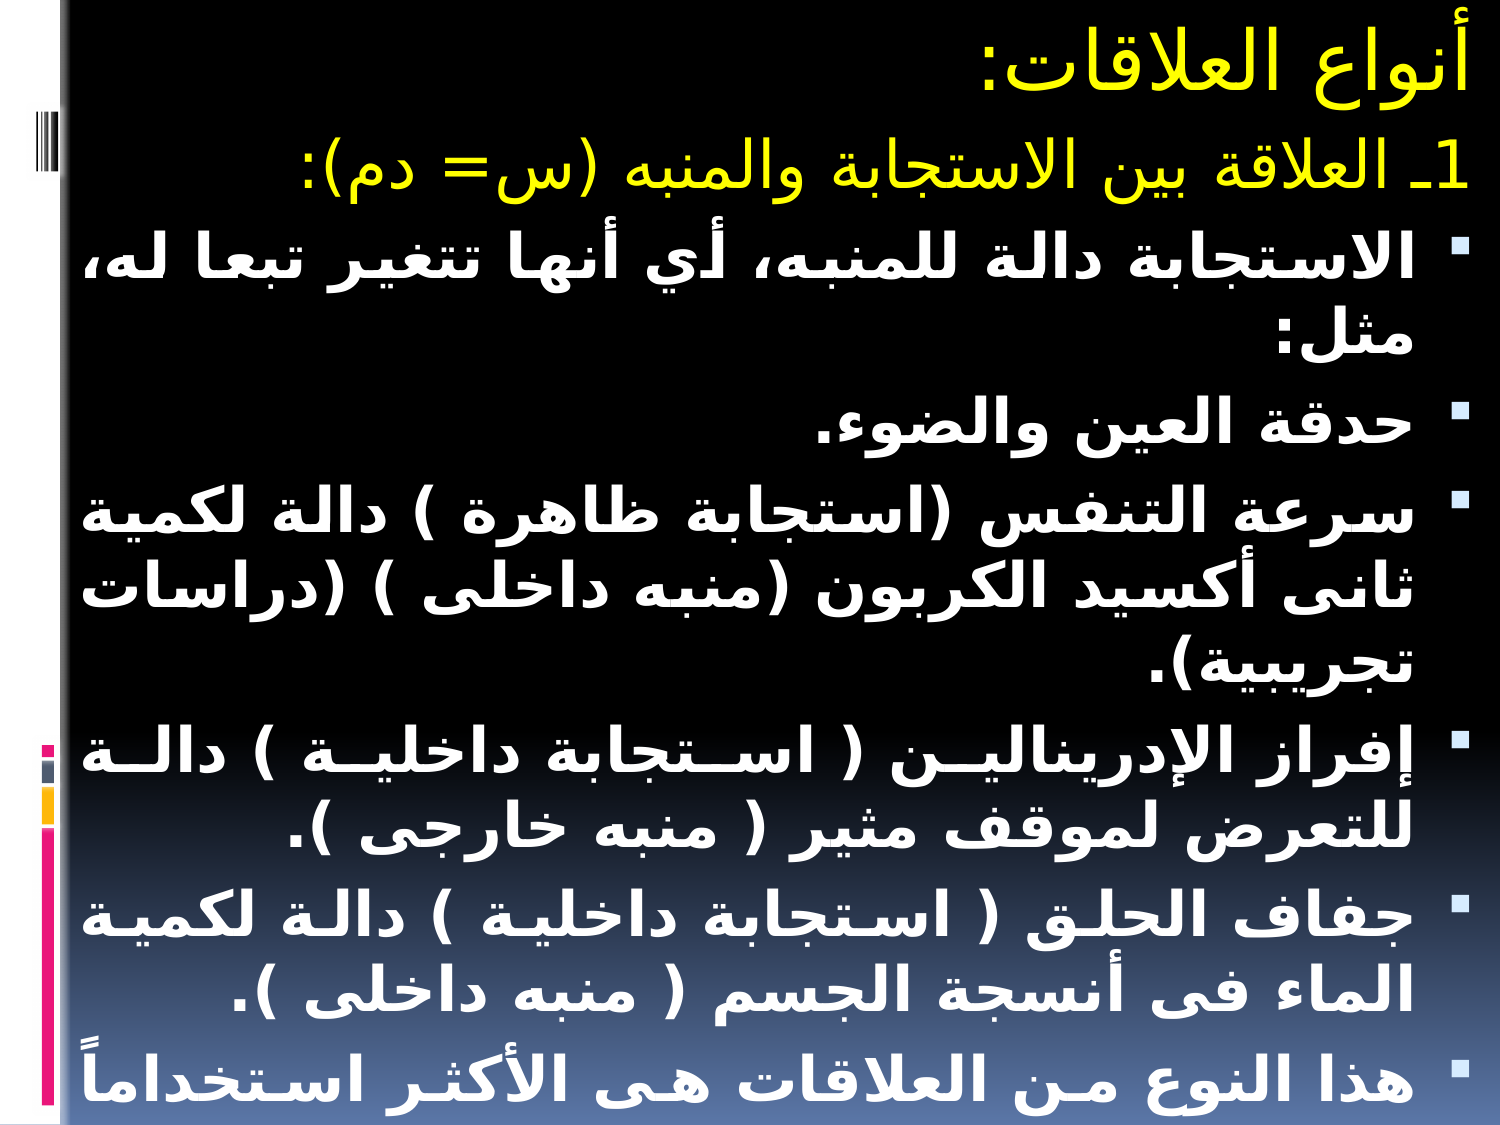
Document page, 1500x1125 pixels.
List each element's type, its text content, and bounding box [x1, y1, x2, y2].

list أنواع العلاقات: 1ـ العلاقة بين الاستجابة والمنبه (س= دم): الاستجابة دالة للمنبه، أي أنها تتغير تبعا له، مثل: حدقة العين والضوء. سرعة التنفس (استجابة ظاهرة ) دالة لكمية ثانى أكسيد الكربون (منبه داخلى ) (دراسات تجريبية). إفراز الإدرينالين ( استجابة داخلية ) دالة للتعرض لموقف مثير ( منبه خارجى ). جفاف الحلق ( استجابة داخلية ) دالة لكمية الماء فى أنسجة الجسم ( منبه داخلى ). هذا النوع من العلاقات هى الأكثر استخداماً فى الدراسات التجريبية. [64, 0, 1500, 1094]
